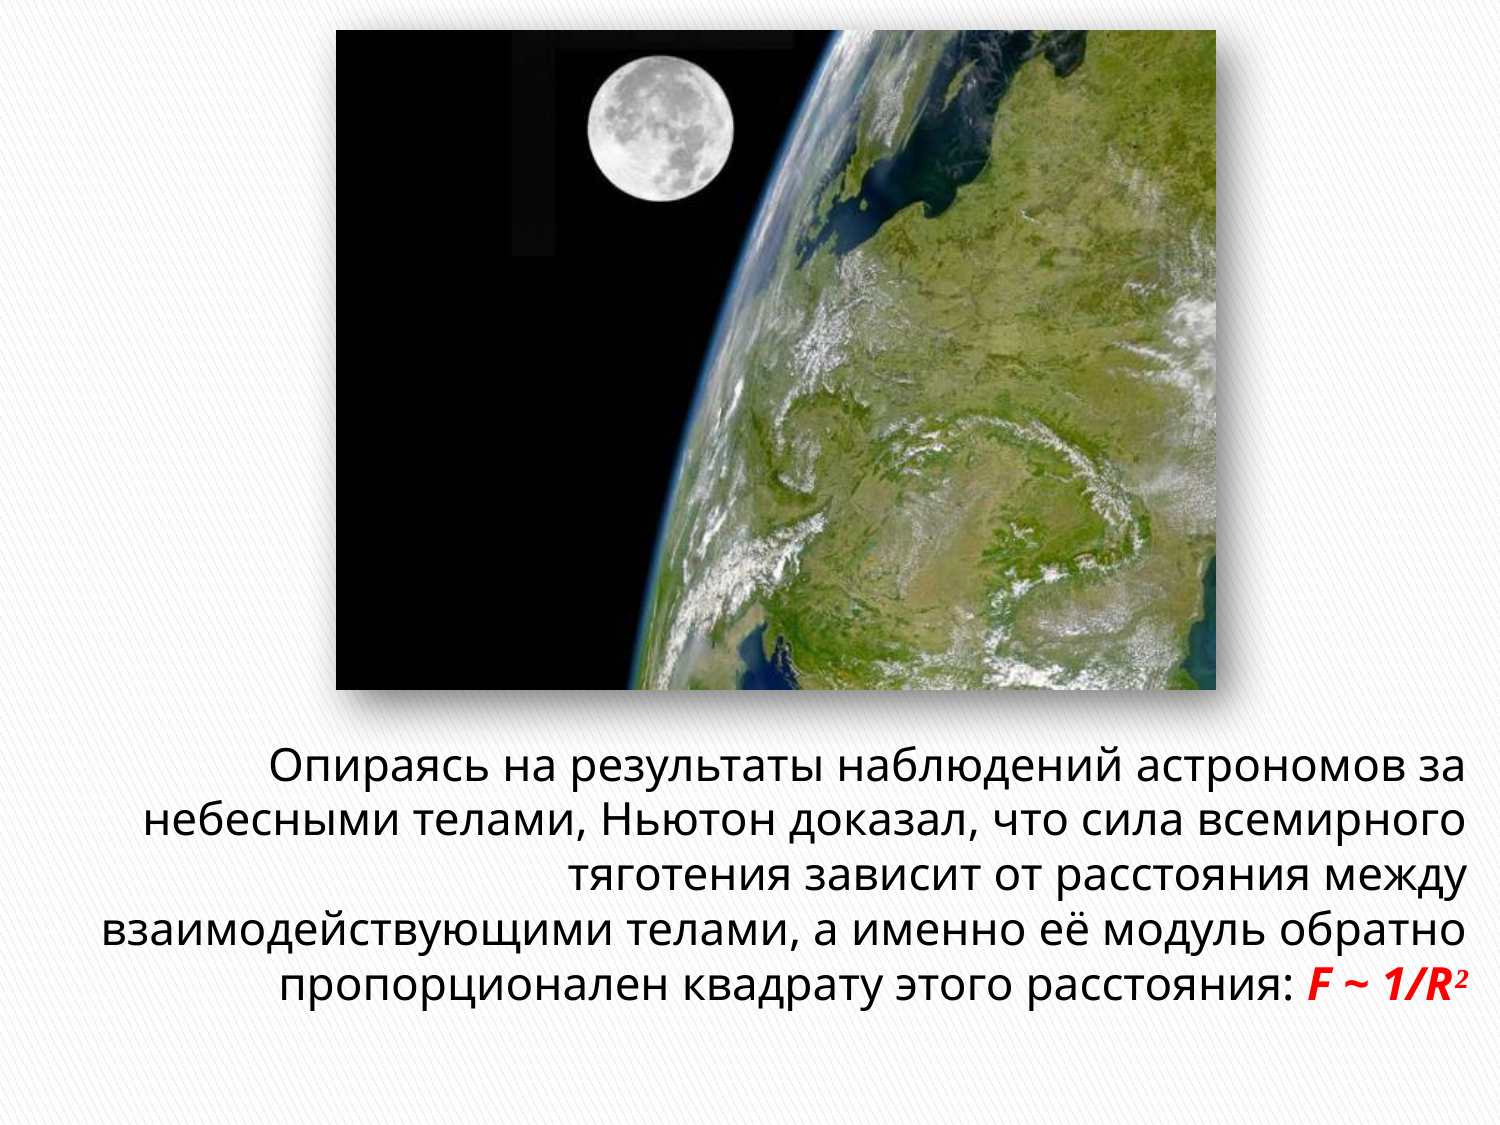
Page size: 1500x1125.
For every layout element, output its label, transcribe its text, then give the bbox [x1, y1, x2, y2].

picture [336, 30, 1216, 691]
list Опираясь на результаты наблюдений астрономов за небесными телами, Ньютон доказал, что сила всемирного тяготения зависит от расстояния между взаимодействующими телами, а именно её модуль обратно пропорционален квадрату этого расстояния: F ~ 1/R² [53, 727, 1483, 1083]
